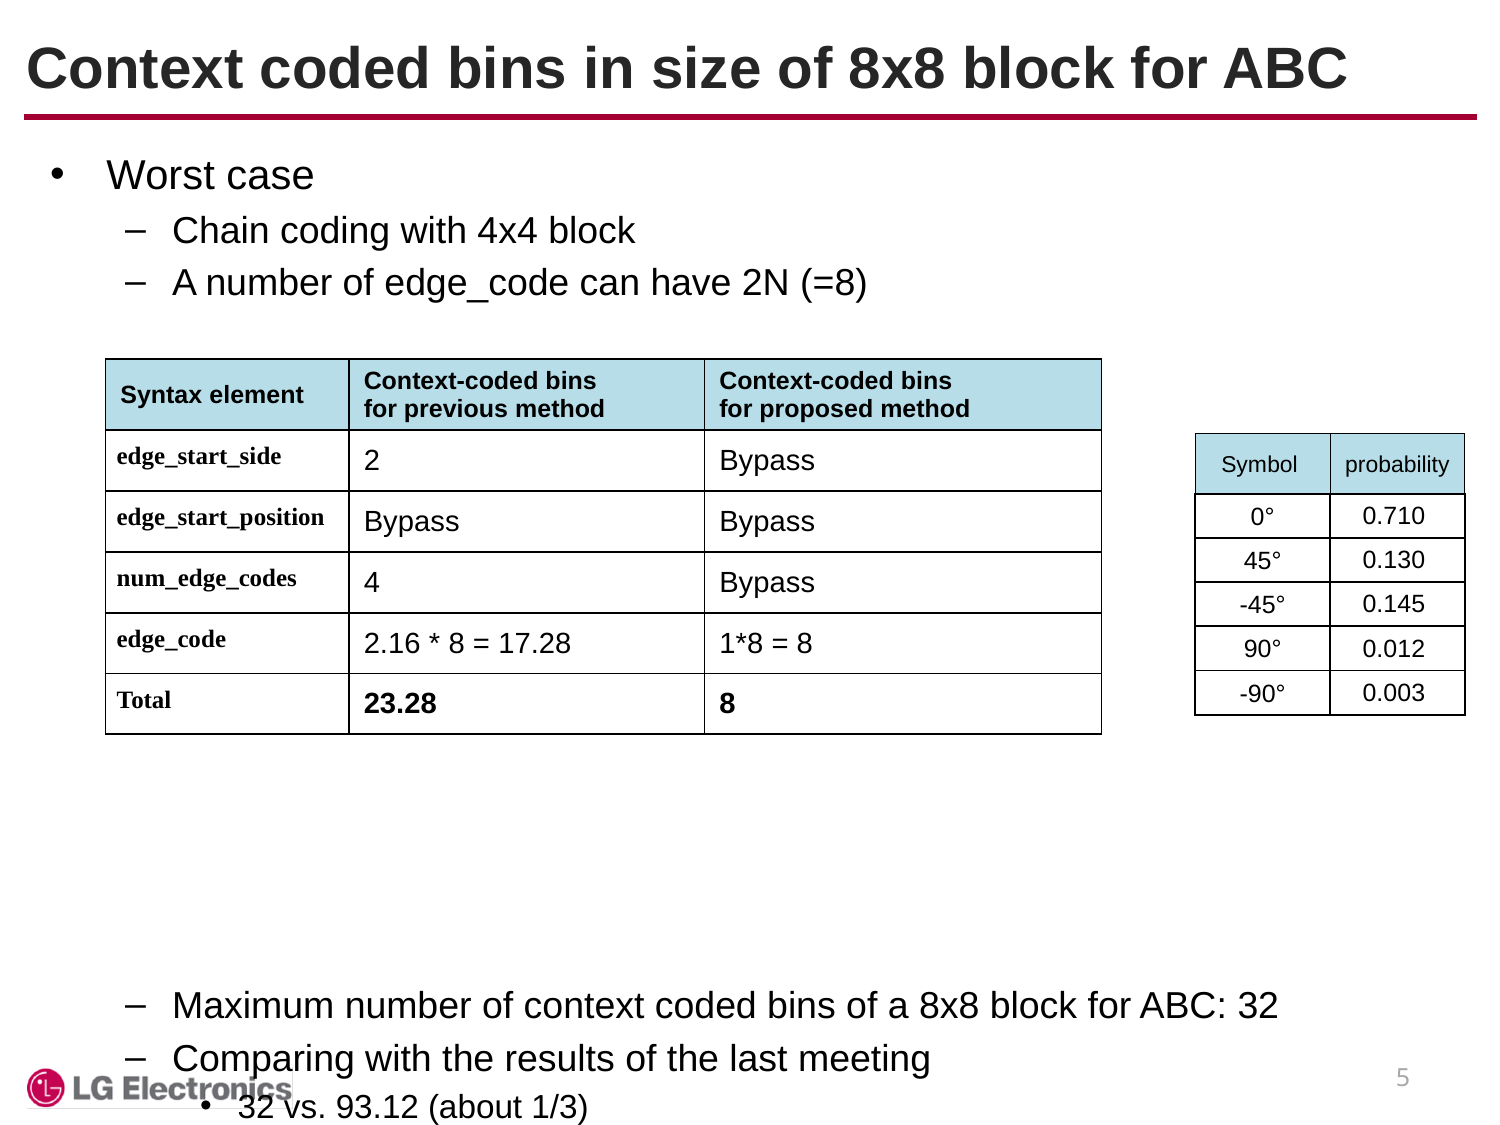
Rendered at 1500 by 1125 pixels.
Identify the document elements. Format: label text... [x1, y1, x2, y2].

table_cell 45° [1196, 539, 1329, 581]
title Context coded bins in size of 8x8 block for ABC [11, 23, 1465, 108]
table_cell 0.130 [1331, 539, 1464, 581]
slide_number 5 [1074, 1054, 1425, 1103]
table_cell edge_start_position [106, 492, 348, 551]
table_header Context-coded bins for previous method [350, 360, 704, 429]
table_cell num_edge_codes [106, 553, 348, 612]
table_cell 90° [1196, 627, 1329, 670]
table_cell 0.012 [1331, 627, 1464, 670]
table_cell edge_start_side [106, 431, 348, 490]
table_cell 23.28 [350, 674, 704, 733]
table_cell edge_code [106, 614, 348, 673]
list Worst case Chain coding with 4x4 block A number of edge_code can have 2N (=8) Maximum number of context coded bins of a 8x8 block for ABC: 32 Comparing with the results of the last meeting 32 vs. 93.12 (about 1/3) [35, 140, 1465, 1043]
table_header Symbol [1196, 434, 1330, 493]
picture [26, 1066, 293, 1109]
table_cell Bypass [705, 431, 1101, 490]
table_cell 4 [350, 553, 704, 612]
table_header Context-coded bins for proposed method [705, 360, 1101, 429]
table_header probability [1331, 434, 1464, 493]
table_cell -90° [1196, 671, 1329, 714]
table_cell 2 [350, 431, 704, 490]
table_cell Bypass [705, 492, 1101, 551]
table_cell Bypass [705, 553, 1101, 612]
table_cell 0.003 [1331, 671, 1464, 714]
table_cell Total [106, 674, 348, 733]
table_cell 0.145 [1331, 583, 1464, 625]
table_cell 0° [1196, 495, 1329, 537]
table_cell -45° [1196, 583, 1329, 625]
table_cell 1*8 = 8 [705, 614, 1101, 673]
table_cell 0.710 [1331, 495, 1464, 537]
table_header Syntax element [106, 360, 348, 429]
table_cell 8 [705, 674, 1101, 733]
table_cell 2.16 * 8 = 17.28 [350, 614, 704, 673]
table_cell Bypass [350, 492, 704, 551]
